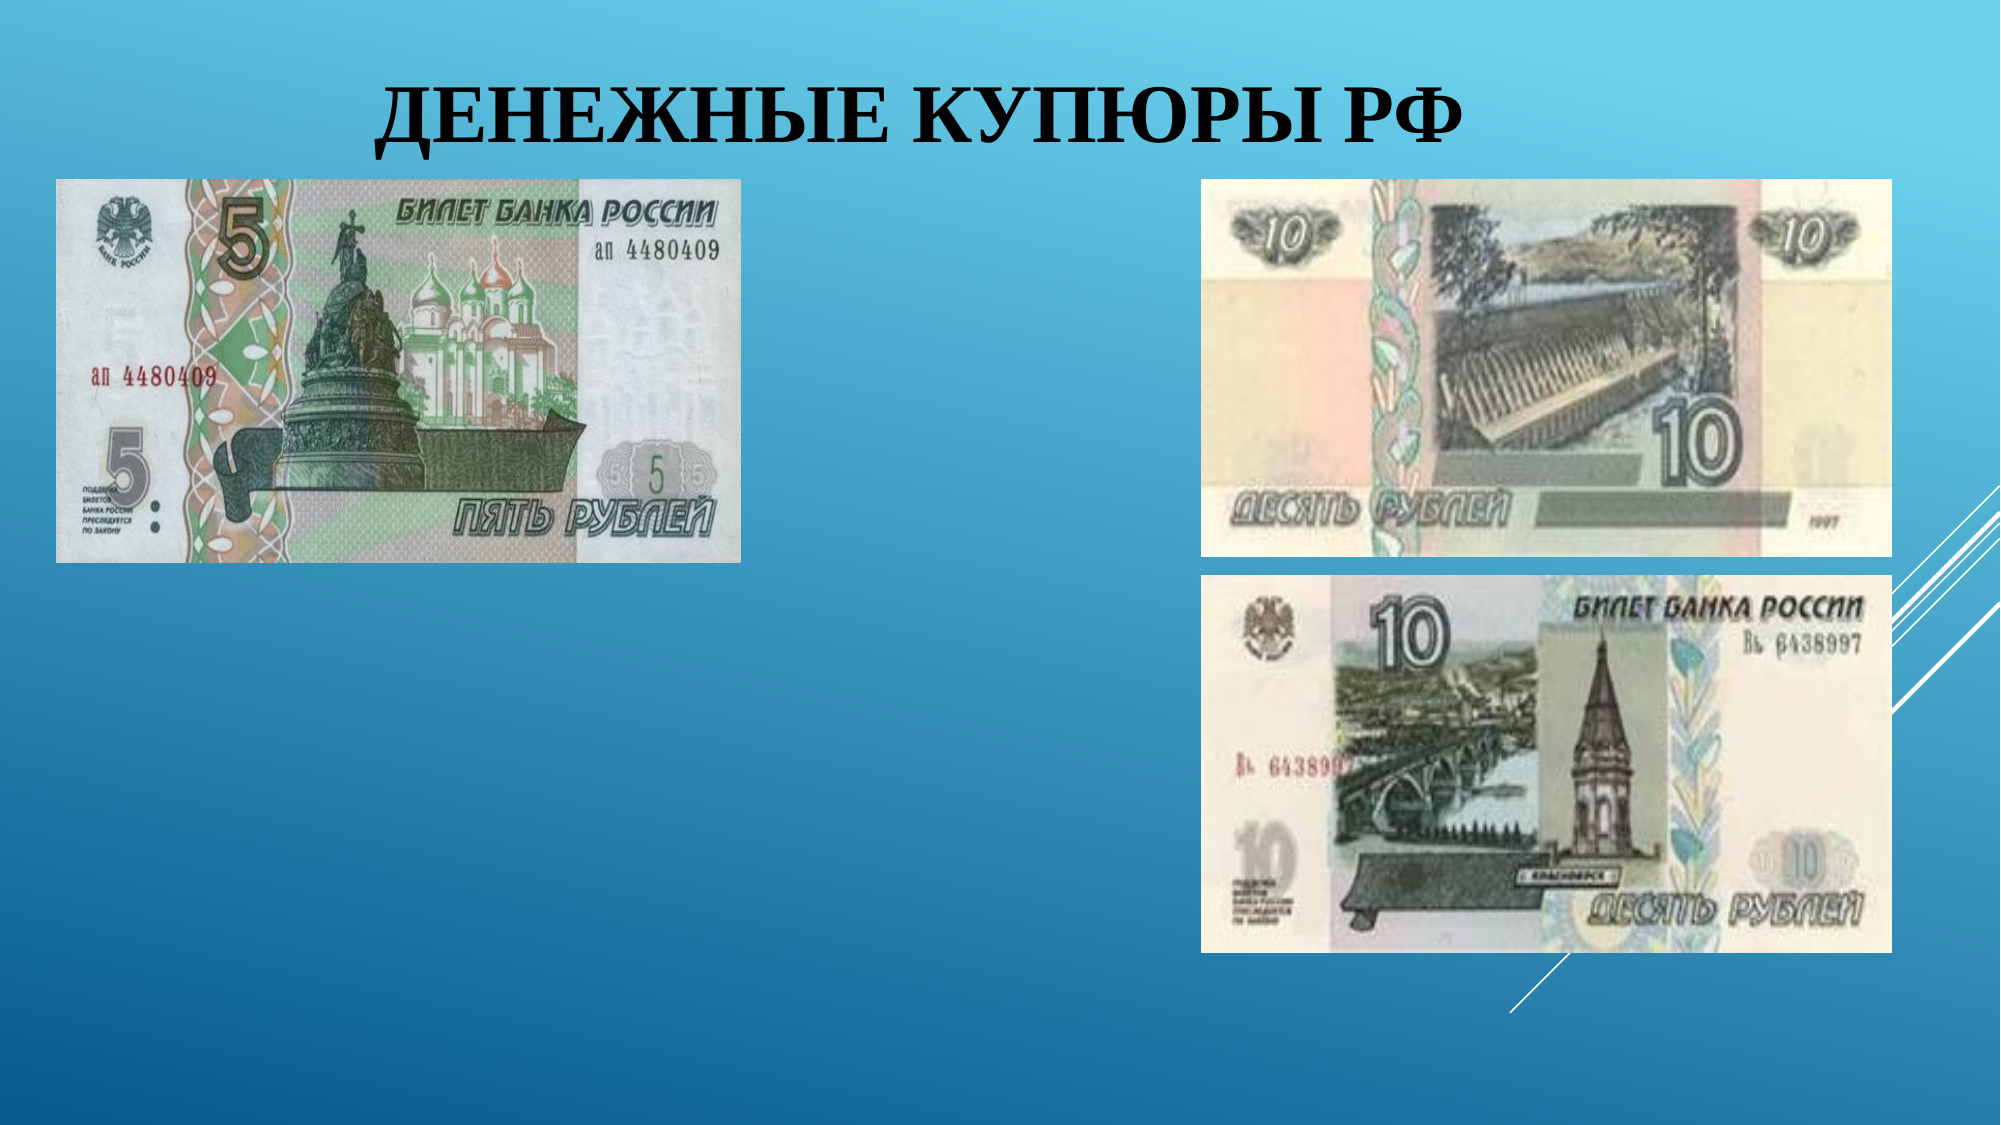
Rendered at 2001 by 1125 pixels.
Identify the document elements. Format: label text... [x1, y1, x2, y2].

title Денежные купюры РФ [56, 51, 1784, 168]
picture [56, 179, 741, 564]
picture [1200, 574, 1892, 953]
picture [1200, 179, 1892, 557]
